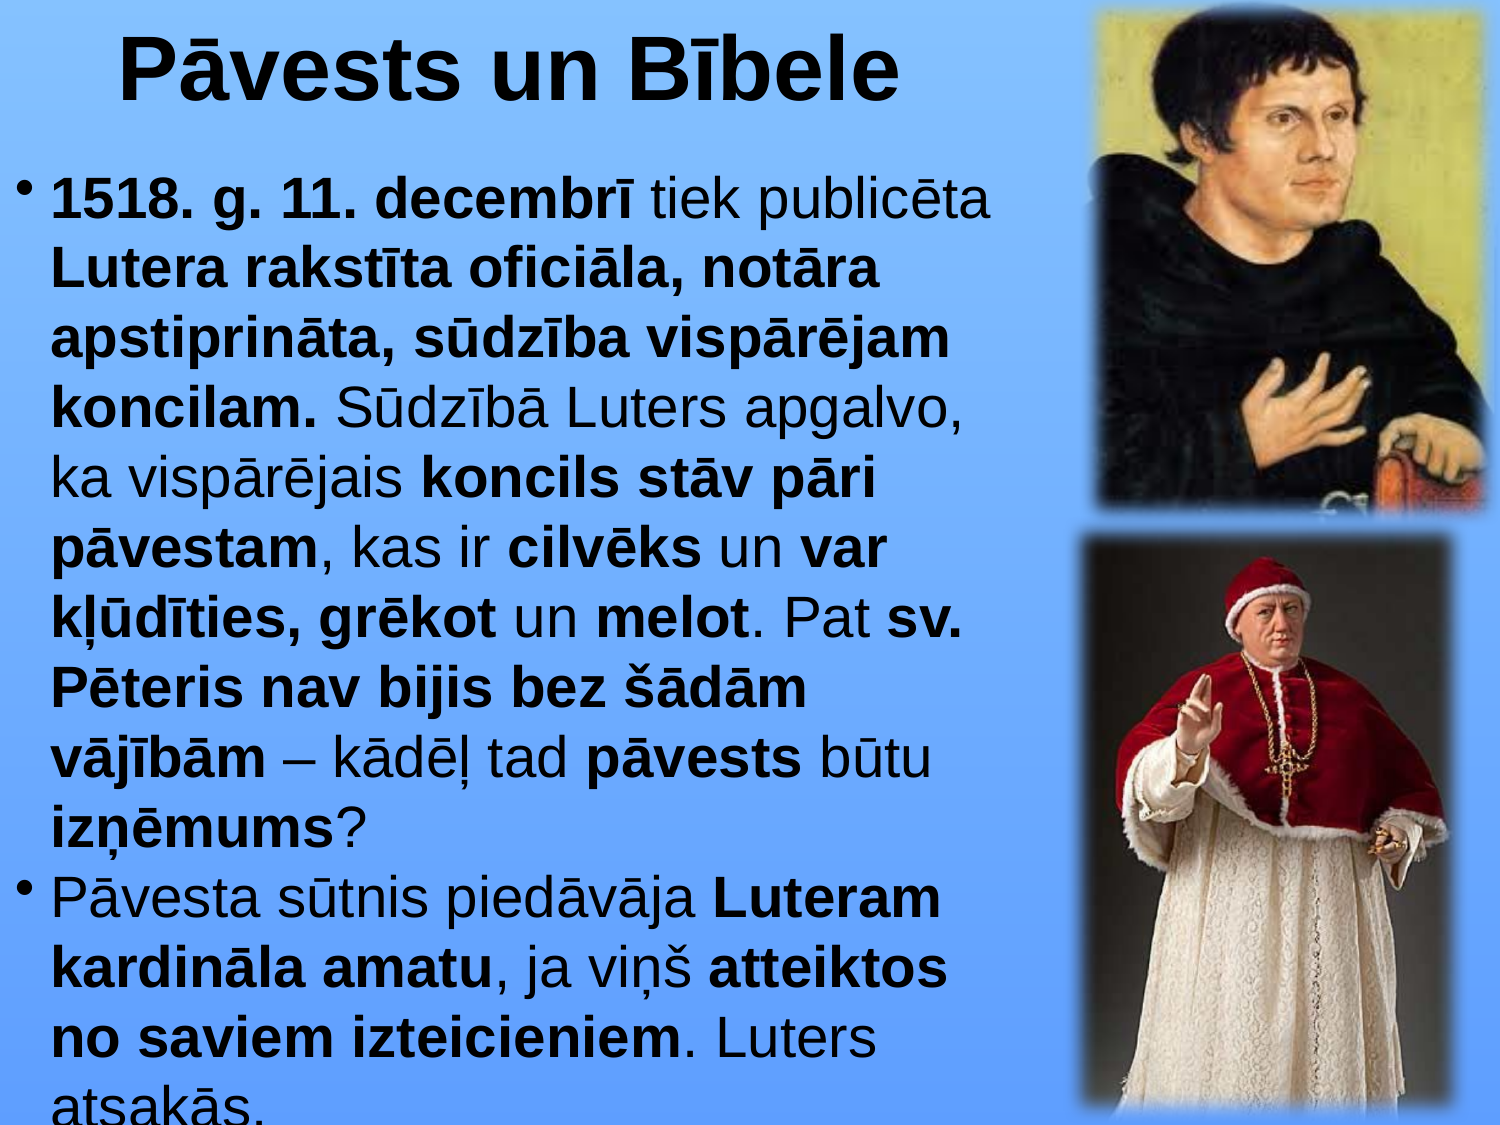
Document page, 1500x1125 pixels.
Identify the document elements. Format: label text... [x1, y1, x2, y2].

title Pāvests un Bībele [0, 0, 1020, 128]
text_box 1518. g. 11. decembrī tiek publicēta Lutera rakstīta oficiāla, notāra apstiprināta, sūdzība vispārējam koncilam. Sūdzībā Luters apgalvo, ka vispārējais koncils stāv pāri pāvestam, kas ir cilvēks un var kļūdīties, grēkot un melot. Pat sv. Pēteris nav bijis bez šādām vājībām – kādēļ tad pāvests būtu izņēmums? Pāvesta sūtnis piedāvāja Luteram kardināla amatu, ja viņš atteiktos no saviem izteicieniem. Luters atsakās. [0, 152, 1034, 1125]
picture [1063, 0, 1500, 1125]
